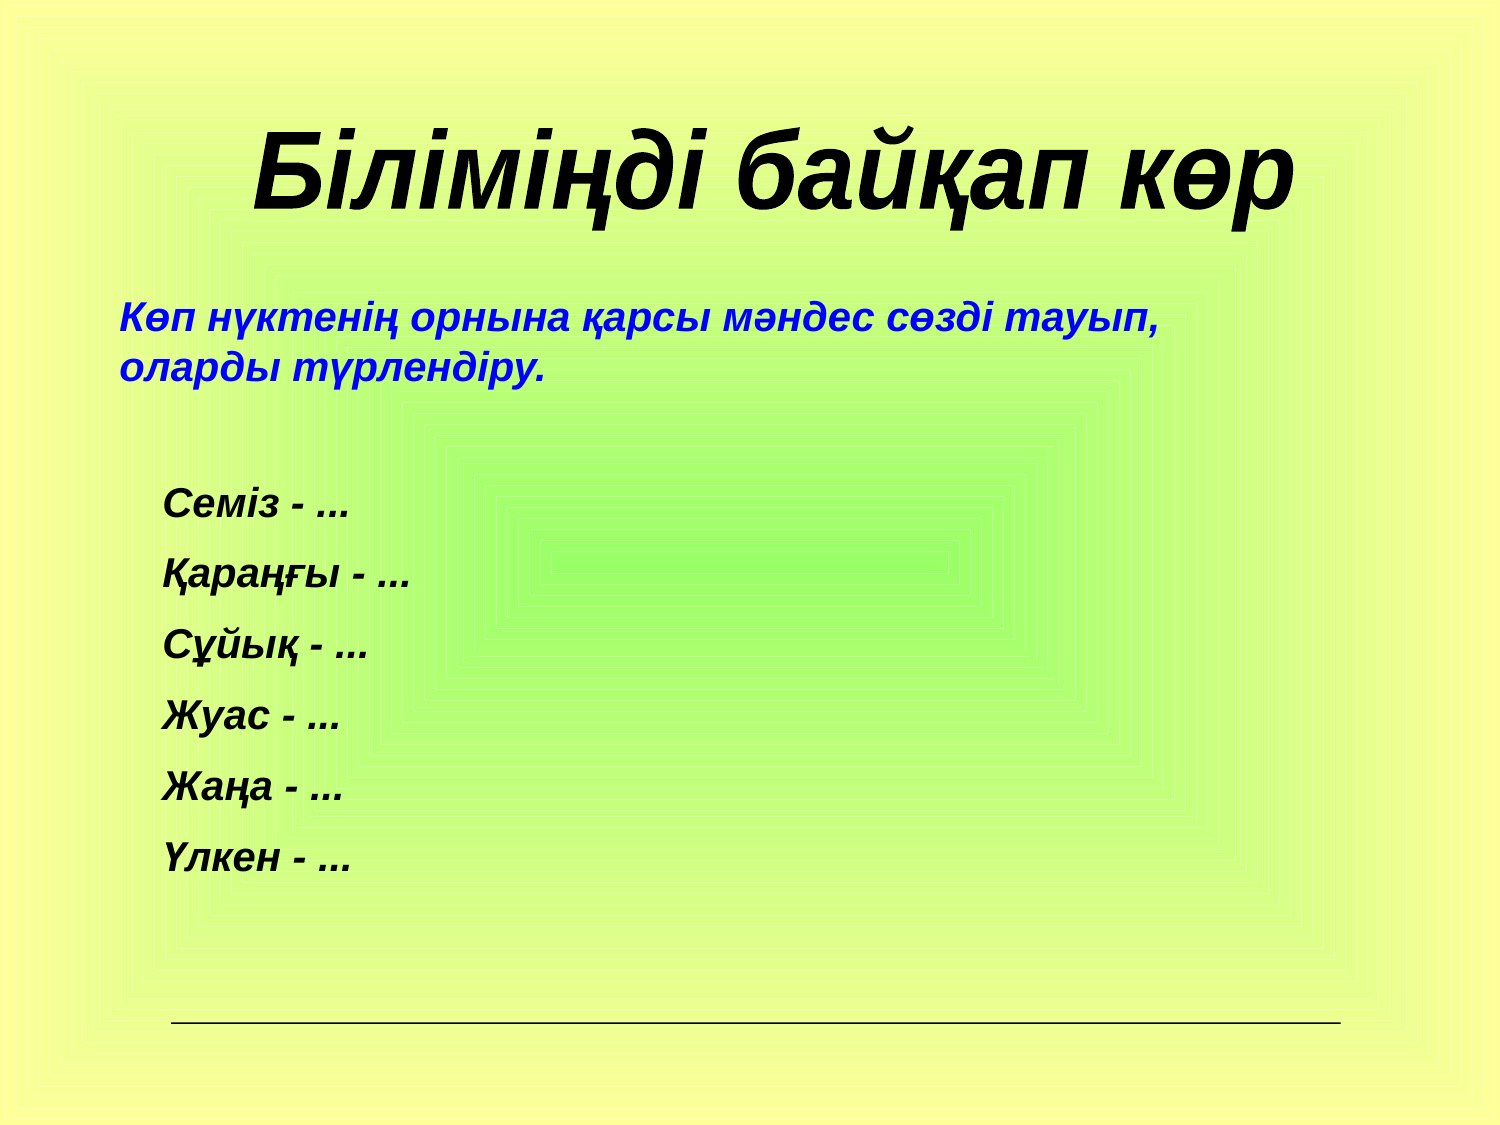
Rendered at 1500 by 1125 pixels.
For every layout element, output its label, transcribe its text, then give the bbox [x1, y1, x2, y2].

text_box Көп нүктенің орнына қарсы мәндес сөзді тауып, оларды түрлендіру. [104, 282, 1188, 397]
text_box Семіз - ... Қараңғы - ... Сұйық - ... Жуас - ... Жаңа - ... Үлкен - ... [147, 467, 1365, 958]
